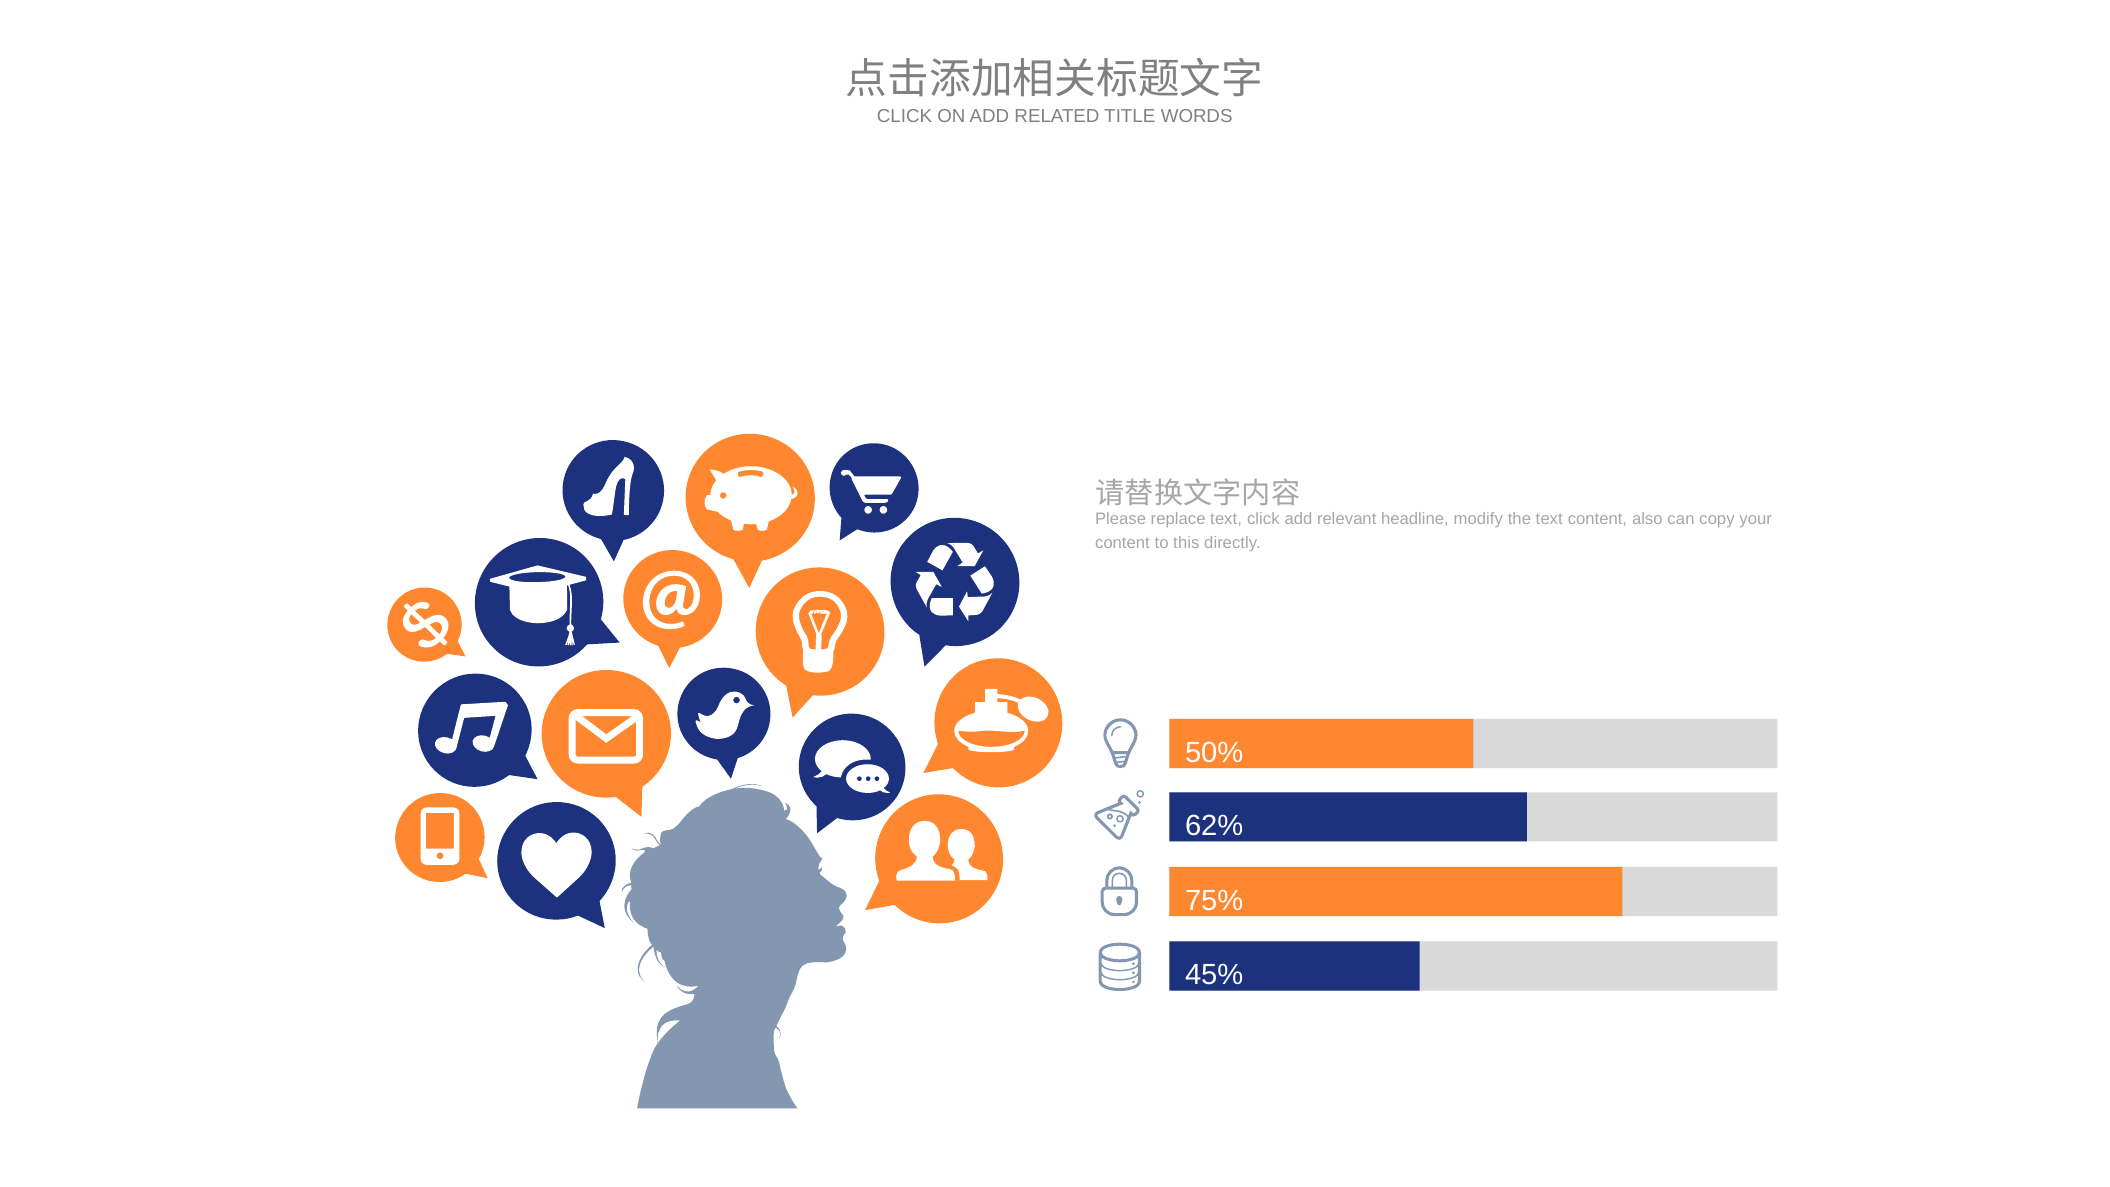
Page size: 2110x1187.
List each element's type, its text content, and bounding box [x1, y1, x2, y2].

text_box 请替换文字内容 [1095, 467, 1301, 503]
text_box [1474, 718, 1778, 769]
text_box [1094, 789, 1145, 840]
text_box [1100, 866, 1139, 917]
text_box [1527, 791, 1778, 843]
text_box [1420, 940, 1778, 992]
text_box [1103, 718, 1138, 769]
text_box [1623, 866, 1778, 917]
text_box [1166, 865, 1623, 923]
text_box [1166, 717, 1474, 775]
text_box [1166, 939, 1420, 997]
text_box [1098, 942, 1142, 992]
text_box 点击添加相关标题文字 [803, 44, 1307, 107]
text_box CLICK ON ADD RELATED TITLE WORDS [852, 95, 1257, 130]
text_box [1166, 790, 1527, 848]
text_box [382, 425, 1070, 1109]
text_box Please replace text, click add relevant headline, modify the text content, also can copy your content to this directly. [1095, 503, 1778, 552]
